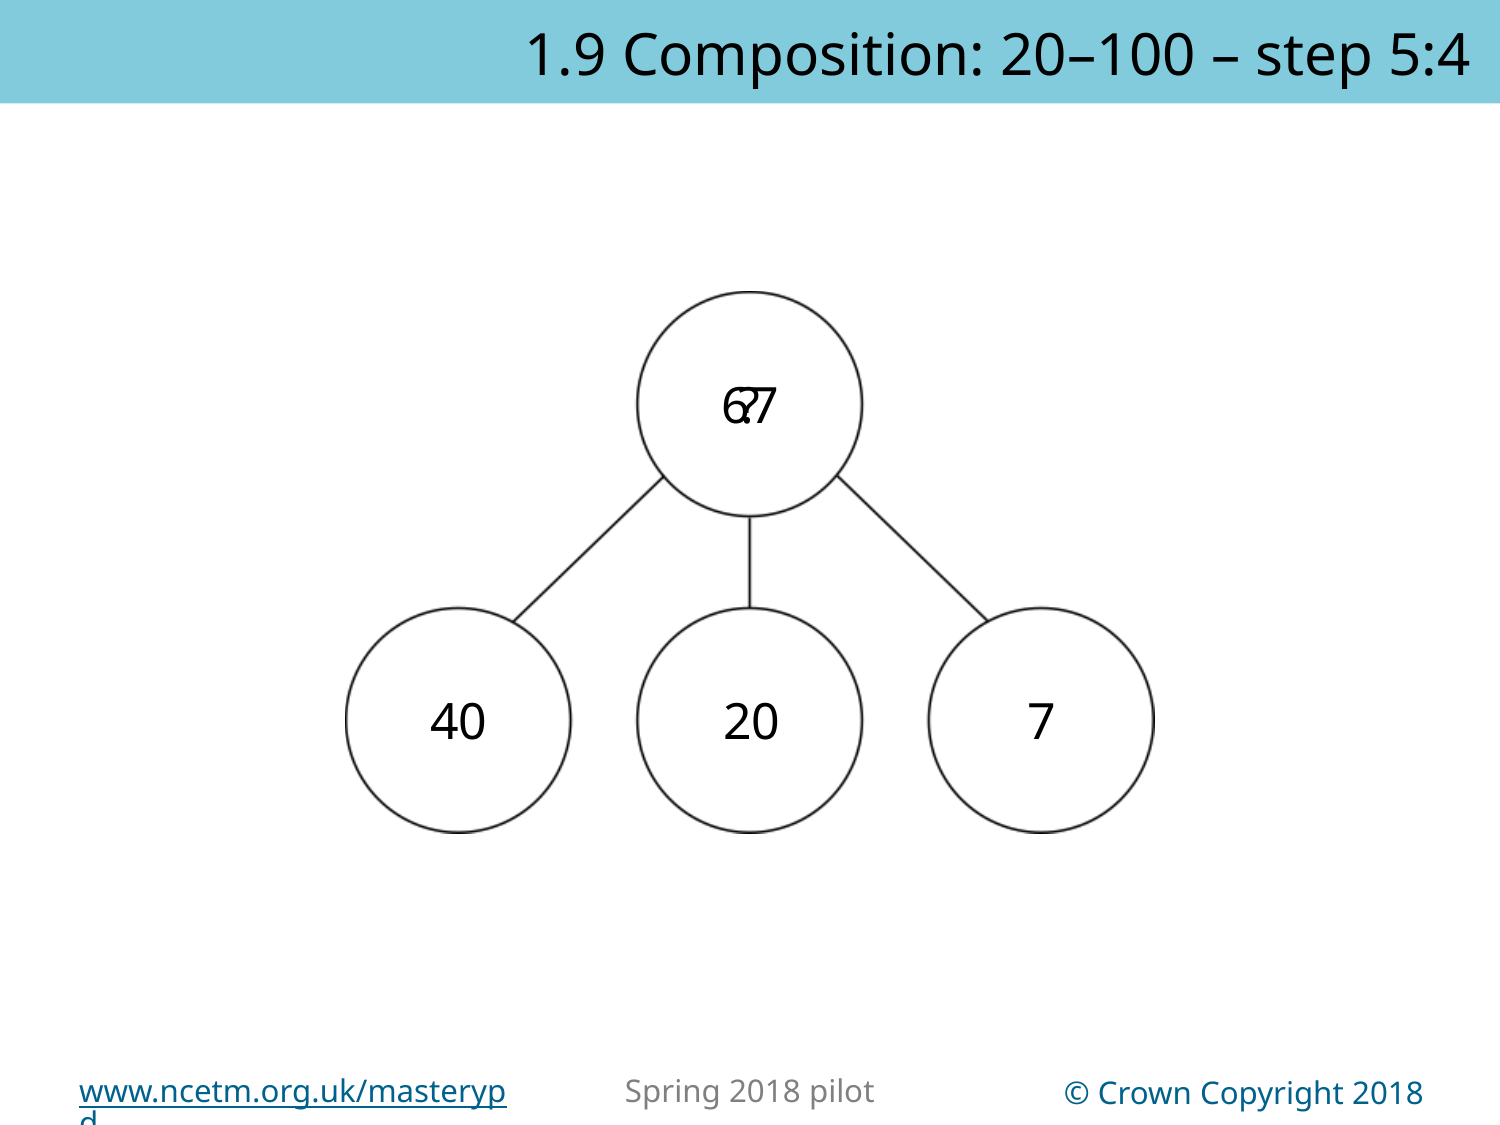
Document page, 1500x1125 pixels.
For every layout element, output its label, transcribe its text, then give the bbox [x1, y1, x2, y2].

list 1.9 Composition: 20–100 – step 5:4 [0, 0, 1500, 104]
picture [345, 290, 1155, 834]
